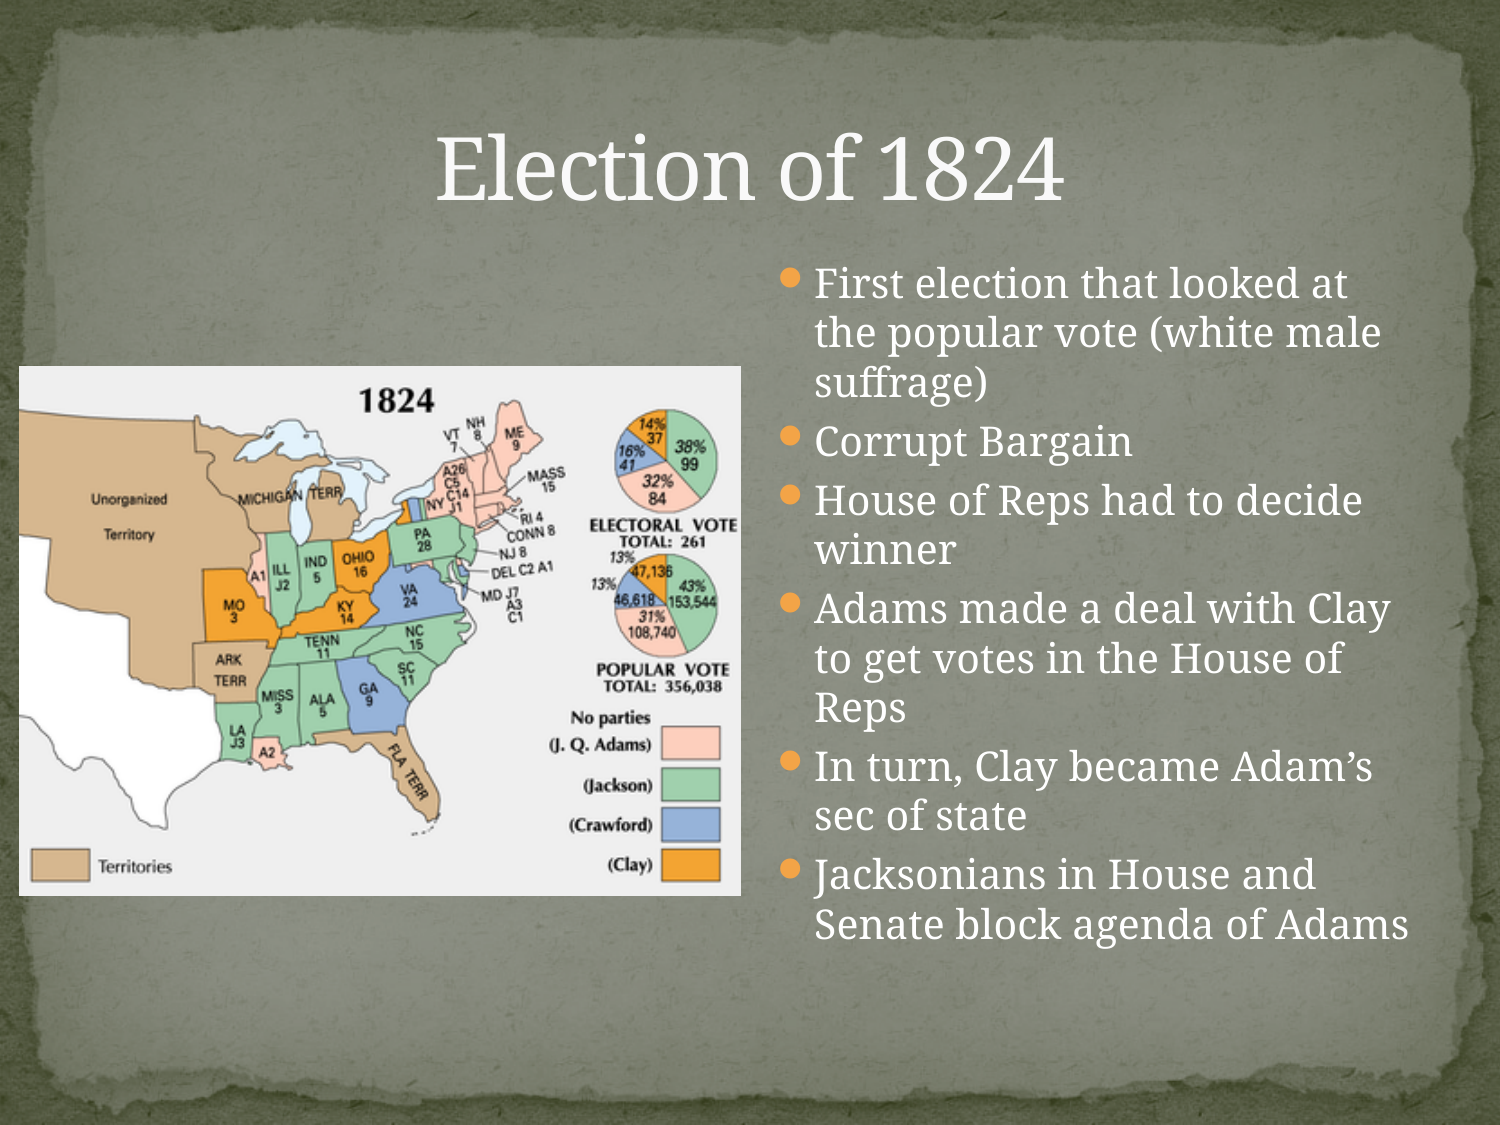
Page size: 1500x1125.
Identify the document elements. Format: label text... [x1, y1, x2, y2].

title Election of 1824 [74, 24, 1425, 225]
list First election that looked at the popular vote (white male suffrage) Corrupt Bargain House of Reps had to decide winner Adams made a deal with Clay to get votes in the House of Reps In turn, Clay became Adam’s sec of state Jacksonians in House and Senate block agenda of Adams [762, 249, 1429, 1000]
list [21, 226, 740, 1037]
